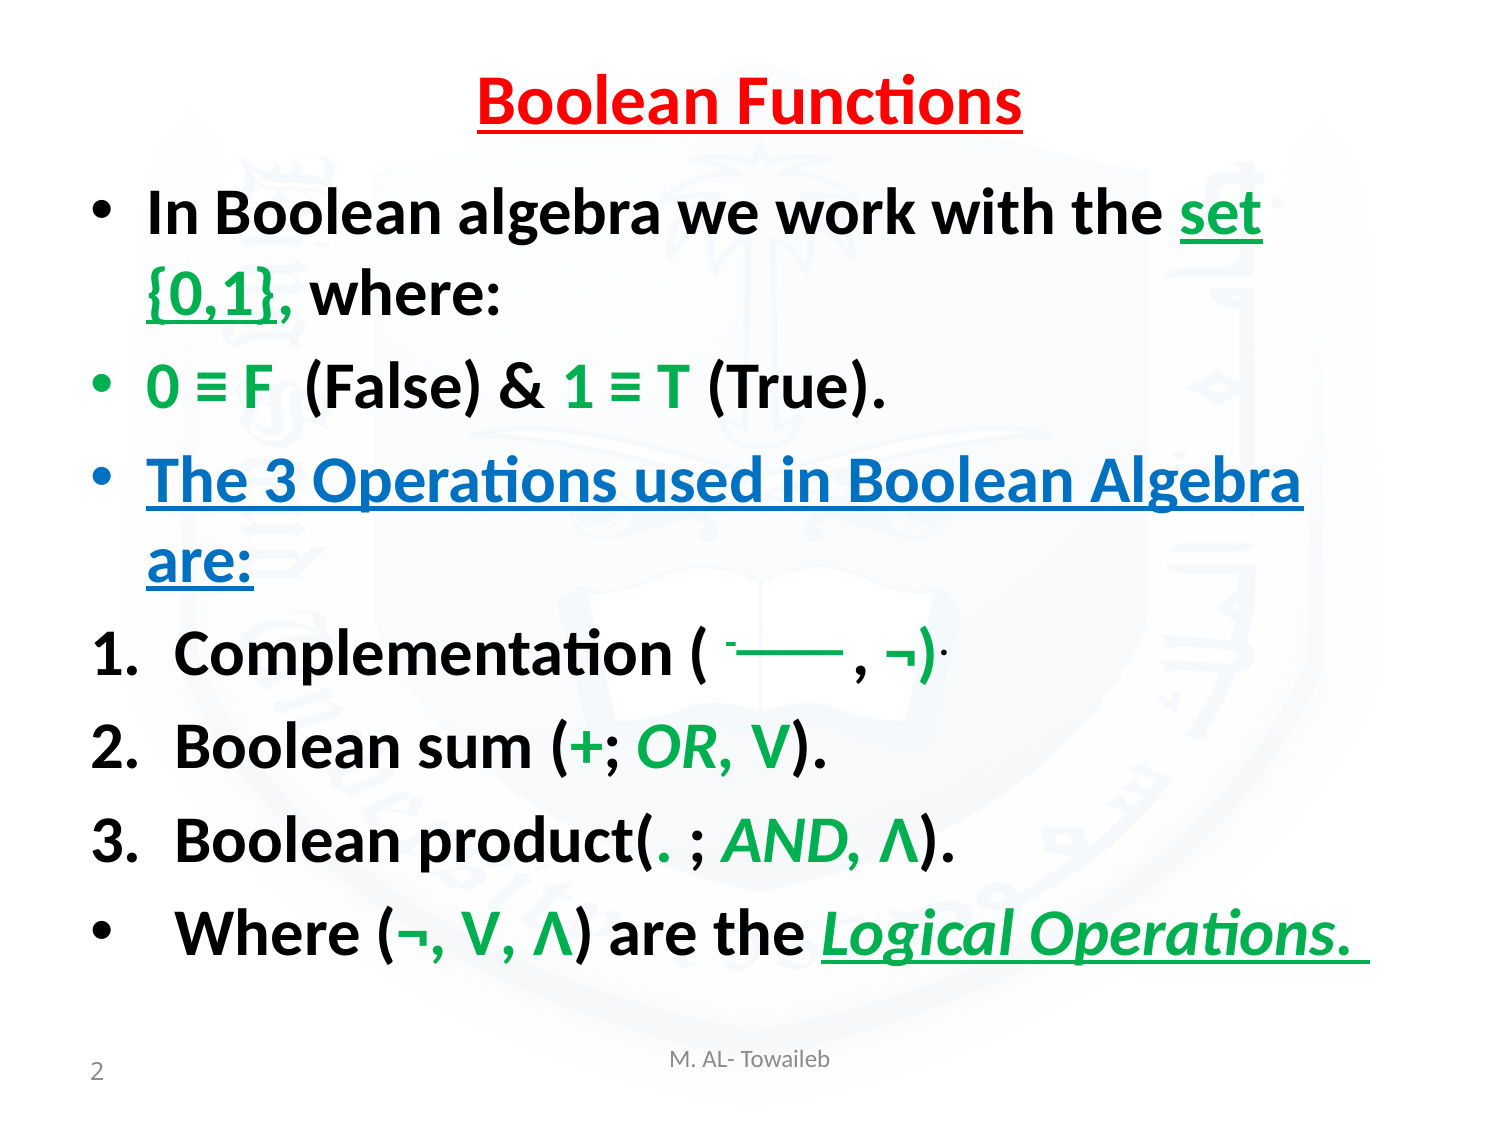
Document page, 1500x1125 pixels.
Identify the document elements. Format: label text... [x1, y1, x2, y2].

slide_number 2 [75, 1042, 425, 1103]
list In Boolean algebra we work with the set {0,1}, where: 0 ≡ F (False) & 1 ≡ T (True). The 3 Operations used in Boolean Algebra are: Complementation ( -ــــــــ , ¬). Boolean sum (+; OR, V). Boolean product(. ; AND, Λ). Where (¬, V, Λ) are the Logical Operations. [75, 160, 1425, 1005]
title Boolean Functions [75, 45, 1425, 160]
footer M. AL- Towaileb [512, 1042, 988, 1103]
